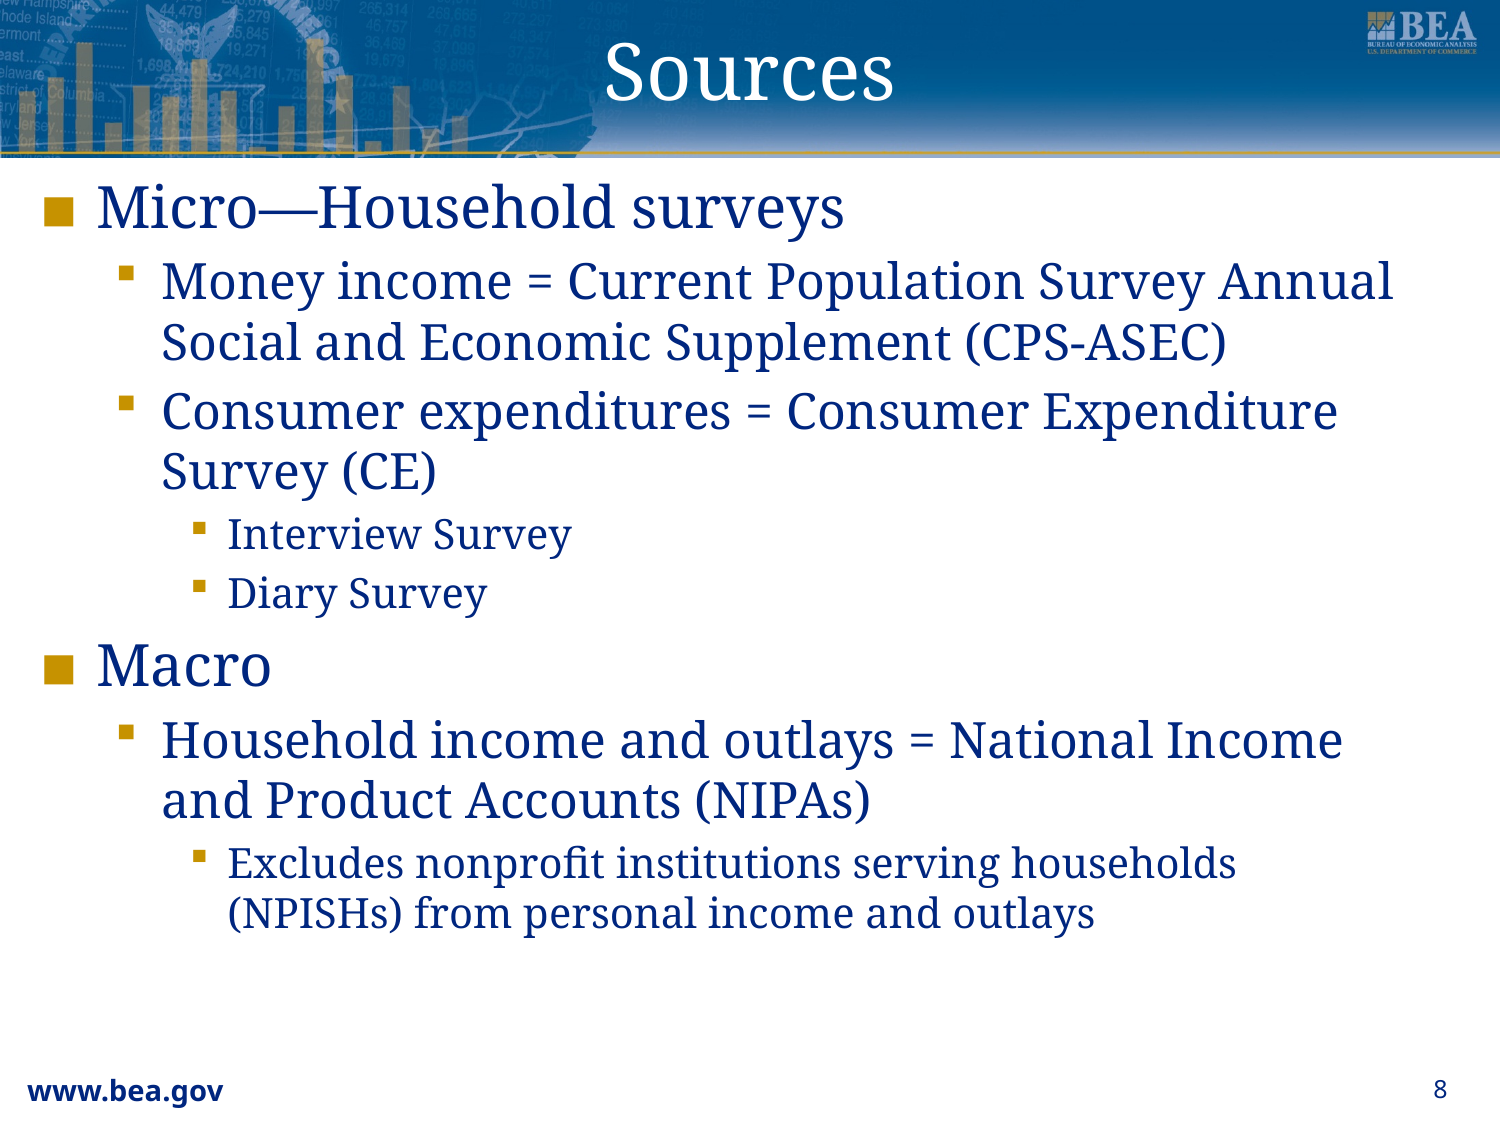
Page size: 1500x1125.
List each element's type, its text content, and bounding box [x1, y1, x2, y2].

list Micro—Household surveys Money income = Current Population Survey Annual Social and Economic Supplement (CPS-ASEC) Consumer expenditures = Consumer Expenditure Survey (CE) Interview Survey Diary Survey Macro Household income and outlays = National Income and Product Accounts (NIPAs) Excludes nonprofit institutions serving households (NPISHs) from personal income and outlays [24, 162, 1413, 1063]
picture [0, 138, 1500, 158]
title Sources [0, 0, 1500, 138]
slide_number 8 [1400, 1062, 1463, 1116]
